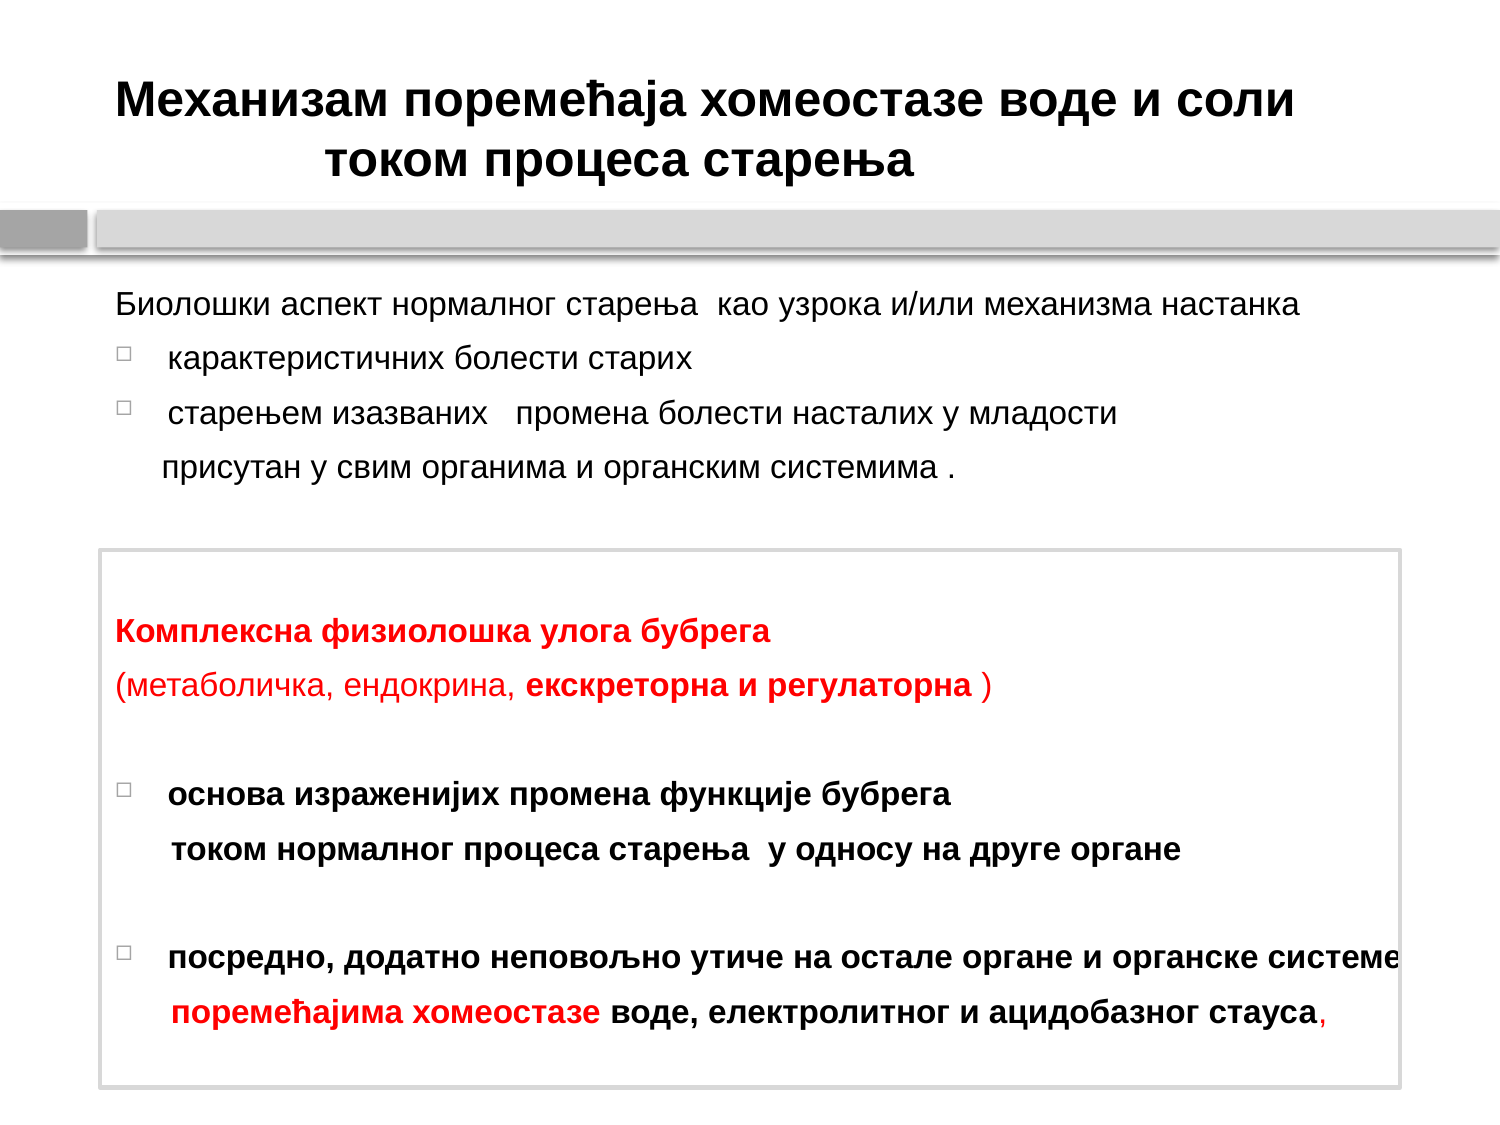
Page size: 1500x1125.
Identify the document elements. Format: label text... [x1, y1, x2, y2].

list Биолошки аспект нормалног старења као узрока и/или механизма настанка карактеристичних болести старих старењем изазваних промена болести насталих у младости присутан у свим органима и органским системима . Комплексна физиолошка улога бубрега (метаболичка, ендокрина, екскреторна и регулаторна ) основа израженијих промена функције бубрега током нормалног процеса старења у односу на друге органе посредно, додатно неповољно утиче на остале органе и органске системе поремећајима хомеостазе воде, електролитног и ацидобазног стауса, [100, 275, 1500, 1125]
text_box [98, 548, 1401, 1089]
title Механизам поремећаја хомеостазе воде и соли током процеса старења [99, 75, 1438, 238]
